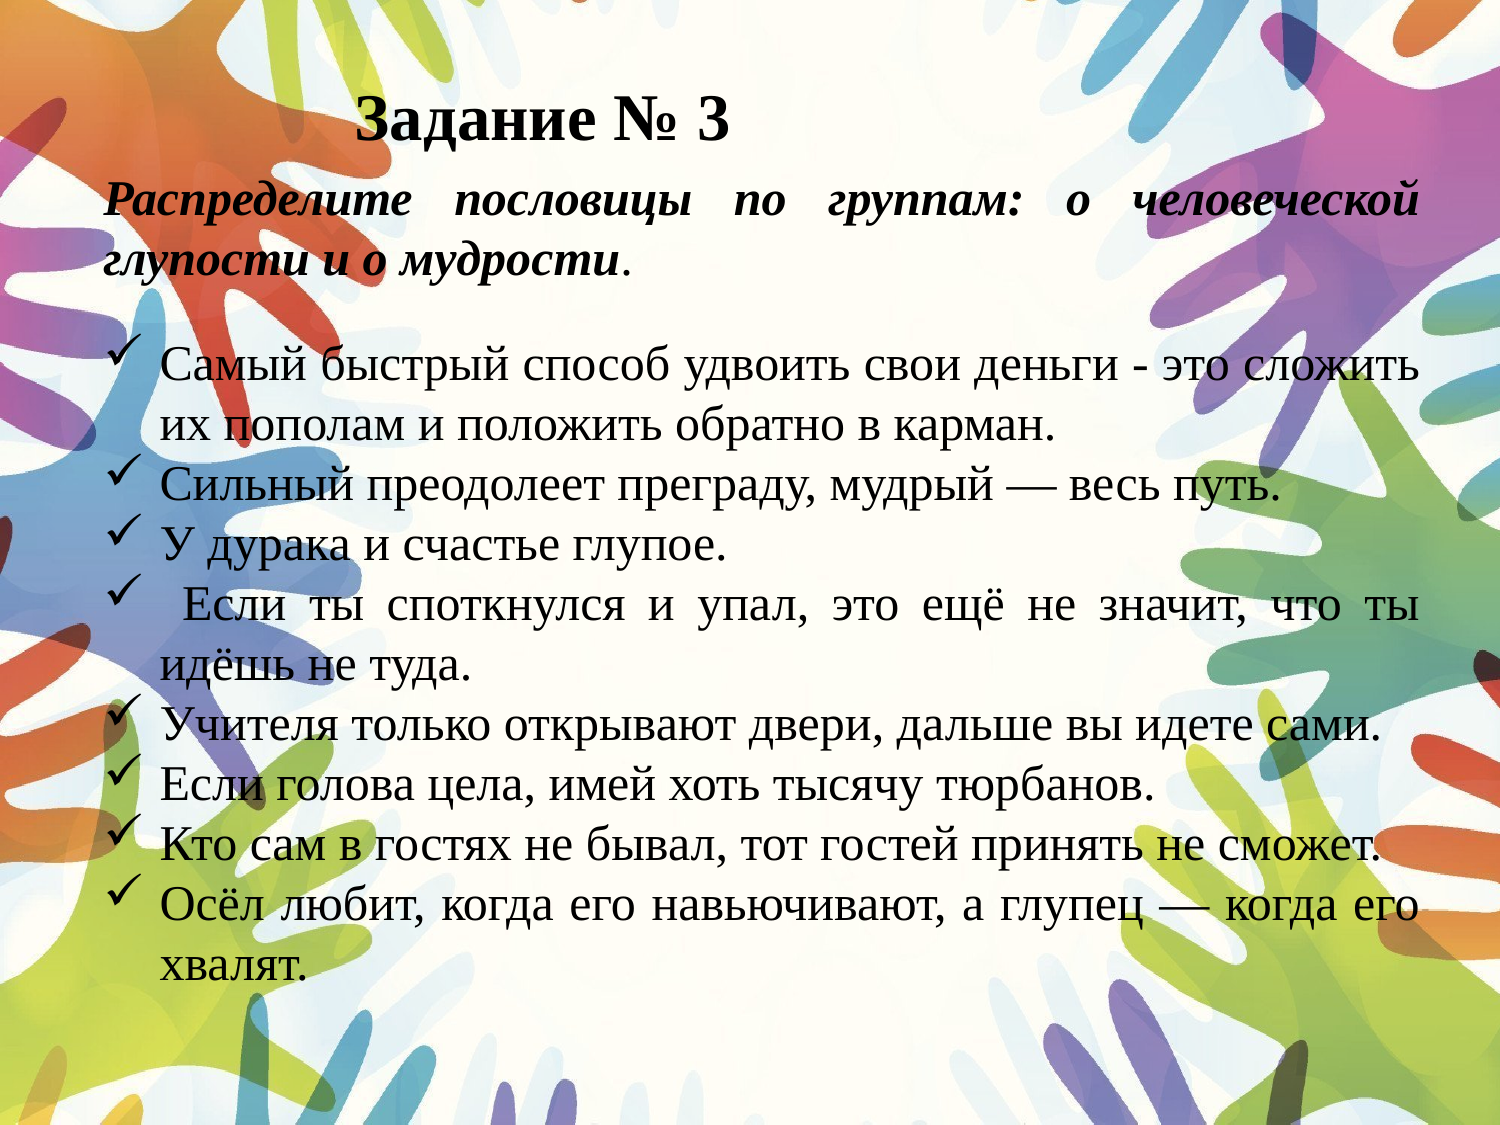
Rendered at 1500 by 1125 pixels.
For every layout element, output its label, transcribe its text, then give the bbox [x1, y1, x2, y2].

text_box Распределите пословицы по группам: о человеческой глупости и о мудрости. Самый быстрый способ удвоить свои деньги - это сложить их пополам и положить обратно в карман. Сильный преодолеет преграду, мудрый — весь путь. У дурака и счастье глупое. Если ты споткнулся и упал, это ещё не значит, что ты идёшь не туда. Учителя только открывают двери, дальше вы идете сами. Если голова цела, имей хоть тысячу тюрбанов. Кто сам в гостях не бывал, тот гостей принять не сможет. Осёл любит, когда его навьючивают, а глупец — когда его хвалят. [88, 158, 1436, 999]
text_box Задание № 3 [123, 66, 963, 158]
